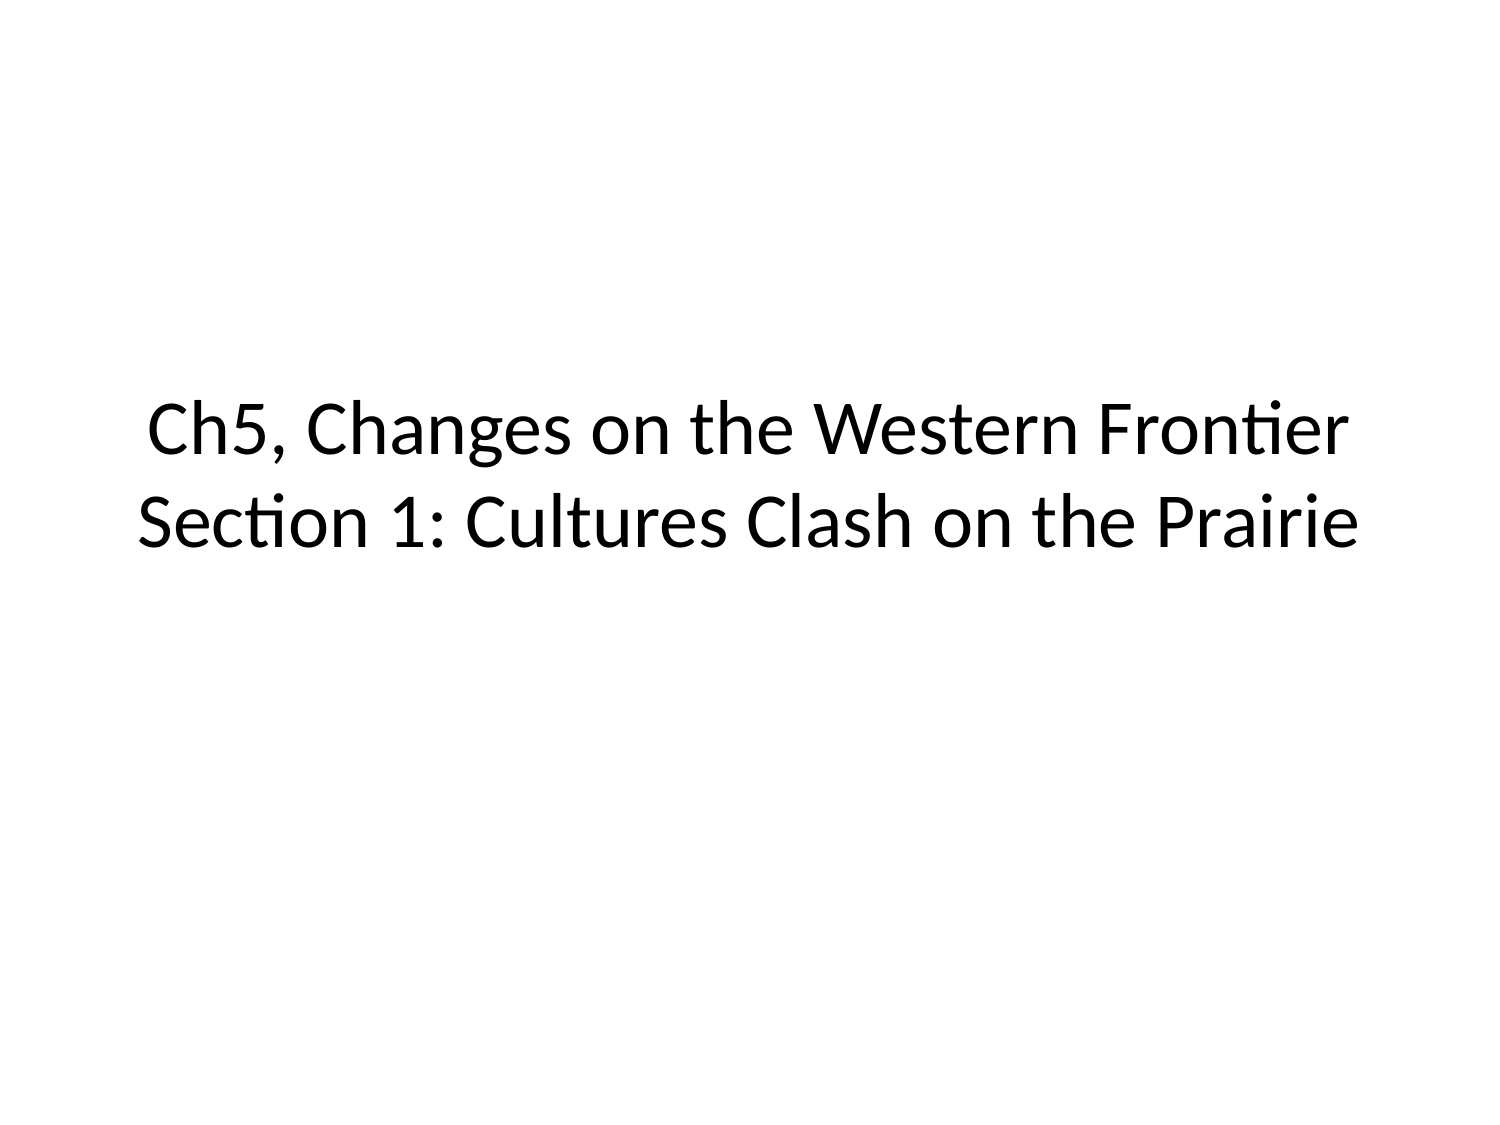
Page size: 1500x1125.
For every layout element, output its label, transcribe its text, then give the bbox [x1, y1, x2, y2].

title Ch5, Changes on the Western Frontier Section 1: Cultures Clash on the Prairie [112, 349, 1388, 591]
